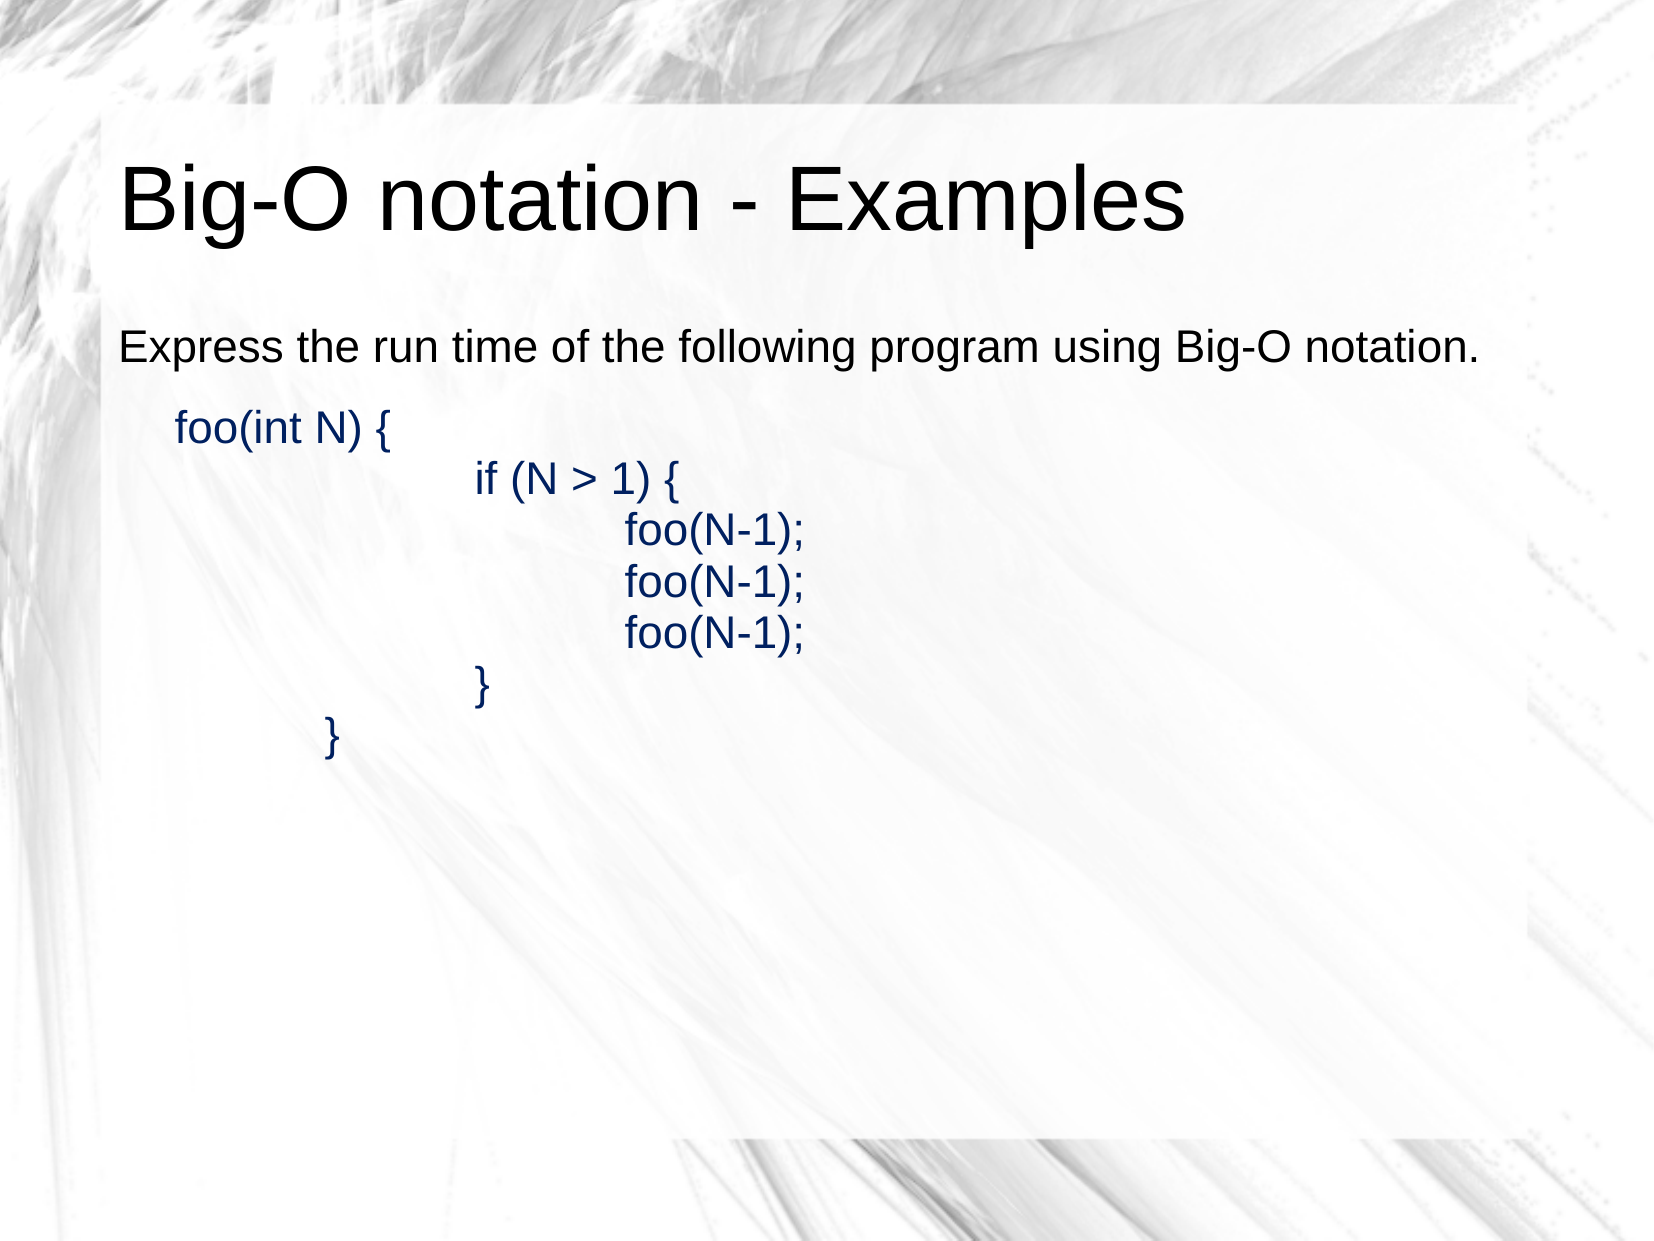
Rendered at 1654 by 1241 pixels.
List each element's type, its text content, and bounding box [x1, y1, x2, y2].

list Express the run time of the following program using Big-O notation. foo(int N) { if (N > 1) { foo(N-1); foo(N-1); foo(N-1); } } [118, 319, 1571, 1109]
title Big-O notation - Examples [118, 112, 1506, 281]
picture [0, 0, 1654, 1241]
